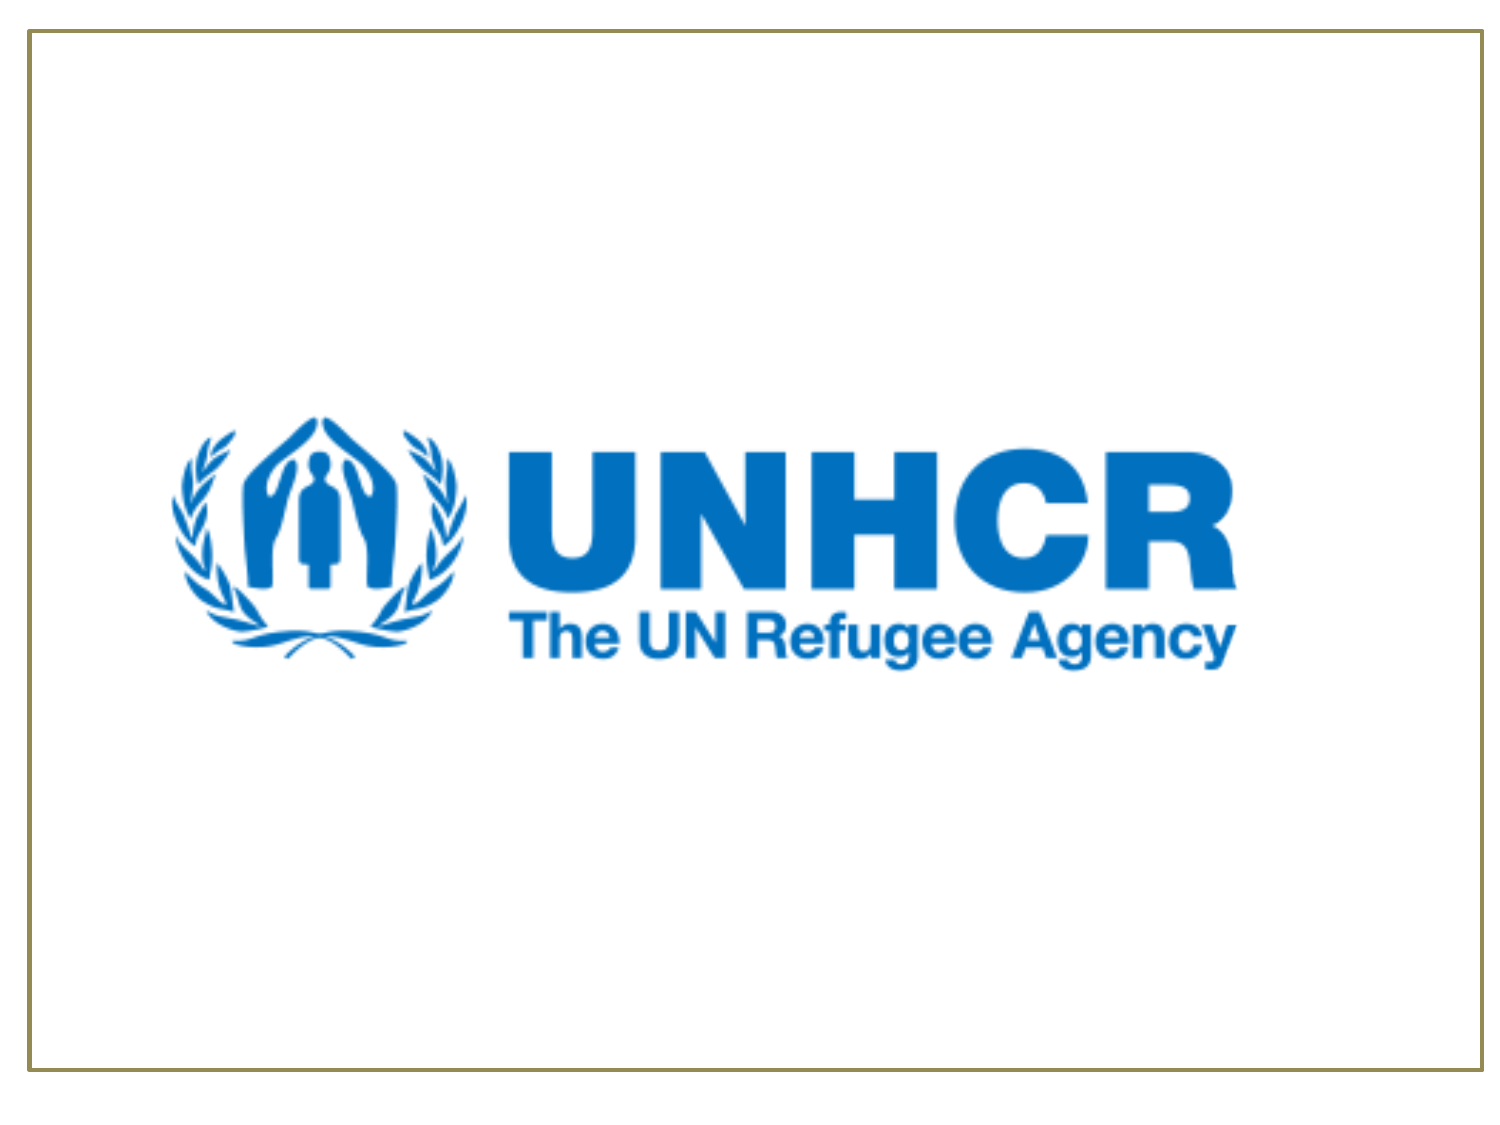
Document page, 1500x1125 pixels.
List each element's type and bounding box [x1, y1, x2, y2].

picture [170, 408, 1311, 679]
text_box [27, 29, 1484, 1072]
